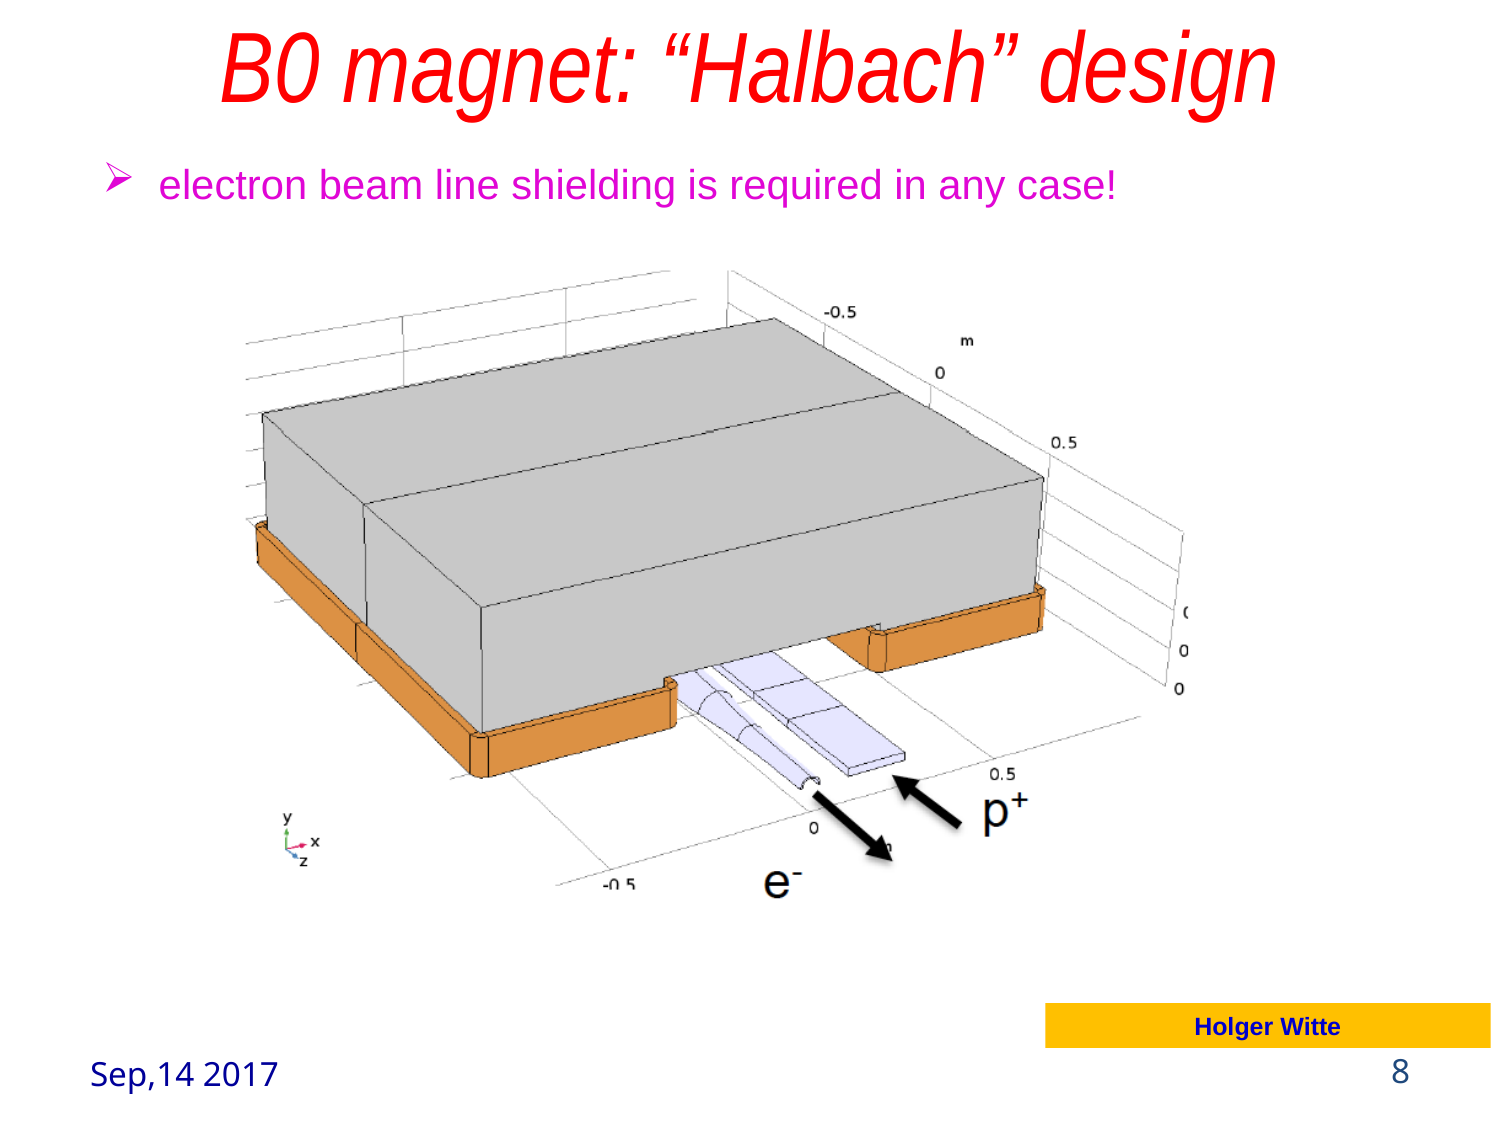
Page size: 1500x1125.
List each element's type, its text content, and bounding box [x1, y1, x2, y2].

text_box Holger Witte [1045, 1003, 1491, 1048]
title B0 magnet: “Halbach” design [0, 0, 1500, 125]
slide_number 8 [1074, 1048, 1425, 1103]
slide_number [75, 1042, 425, 1103]
text_box electron beam line shielding is required in any case! [87, 149, 1325, 215]
picture [224, 262, 1226, 934]
